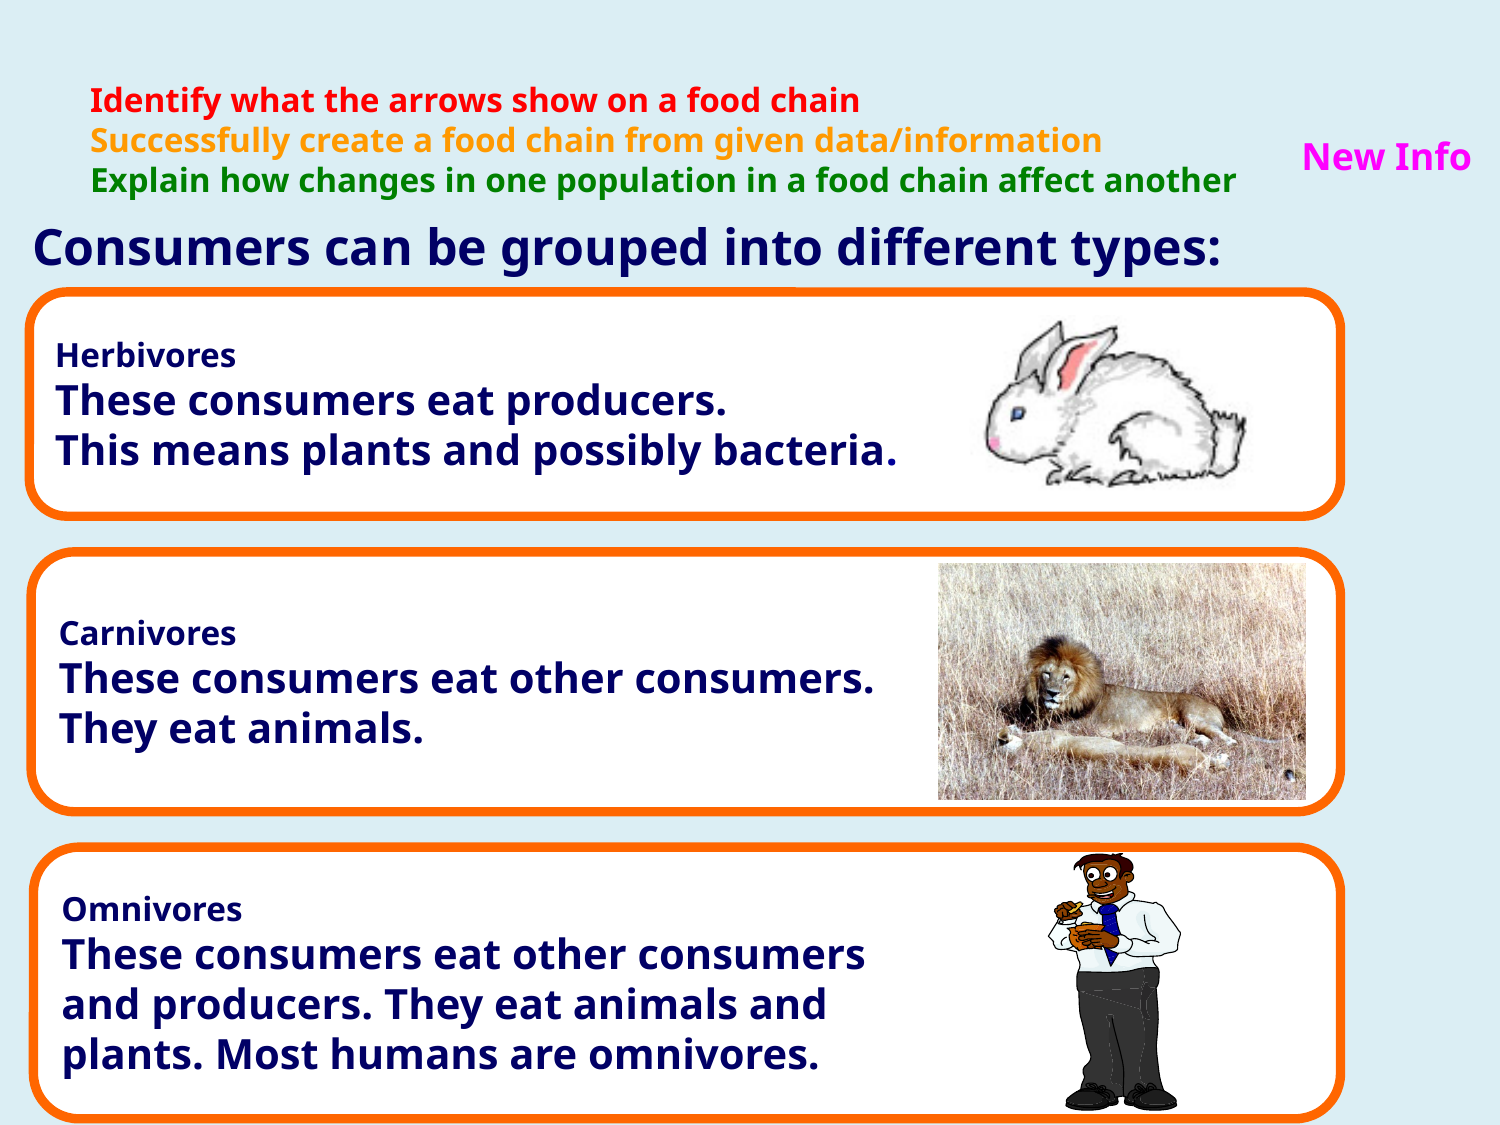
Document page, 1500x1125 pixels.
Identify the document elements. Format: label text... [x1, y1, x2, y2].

text_box Herbivores These consumers eat producers. This means plants and possibly bacteria. [29, 291, 1341, 517]
picture [968, 315, 1259, 500]
text_box New Info [1286, 125, 1487, 186]
text_box Carnivores These consumers eat other consumers. They eat animals. [31, 551, 1341, 812]
text_box Omnivores These consumers eat other consumers and producers. They eat animals and plants. Most humans are omnivores. [33, 847, 1341, 1119]
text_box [1045, 851, 1184, 1113]
title Identify what the arrows show on a food chain Successfully create a food chain from given data/information Explain how changes in one population in a food chain affect another [75, 45, 1425, 233]
picture [938, 563, 1306, 800]
text_box Consumers can be grouped into different types: [17, 208, 1258, 283]
